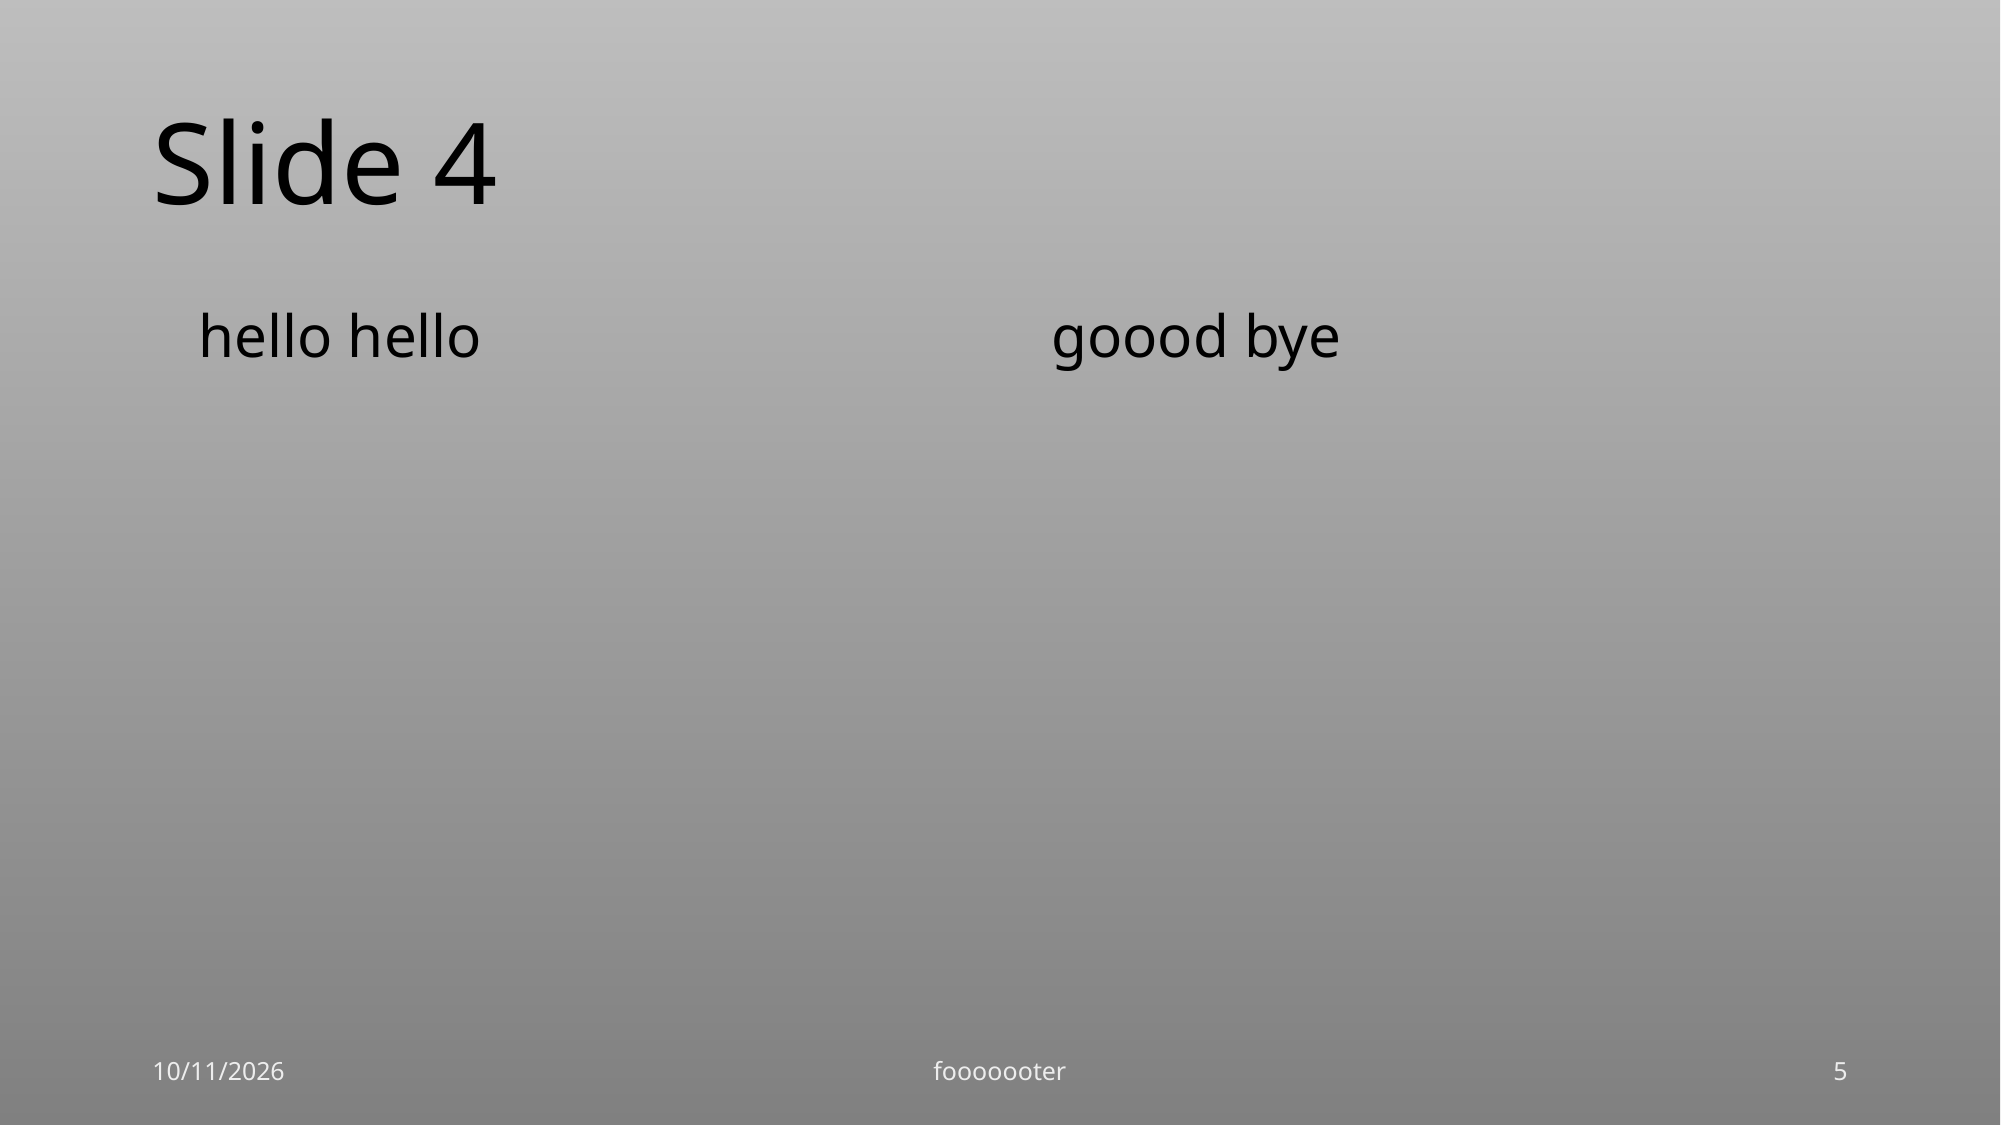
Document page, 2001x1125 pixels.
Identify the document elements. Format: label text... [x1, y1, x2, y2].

list goood bye [1036, 299, 1863, 1014]
list hello hello [183, 299, 1009, 1014]
footer fooooooter [662, 1042, 1338, 1103]
slide_number ‹#› [1412, 1042, 1863, 1103]
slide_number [137, 1042, 588, 1103]
title Slide 4 [137, 59, 1863, 278]
picture [0, 0, 2001, 1125]
